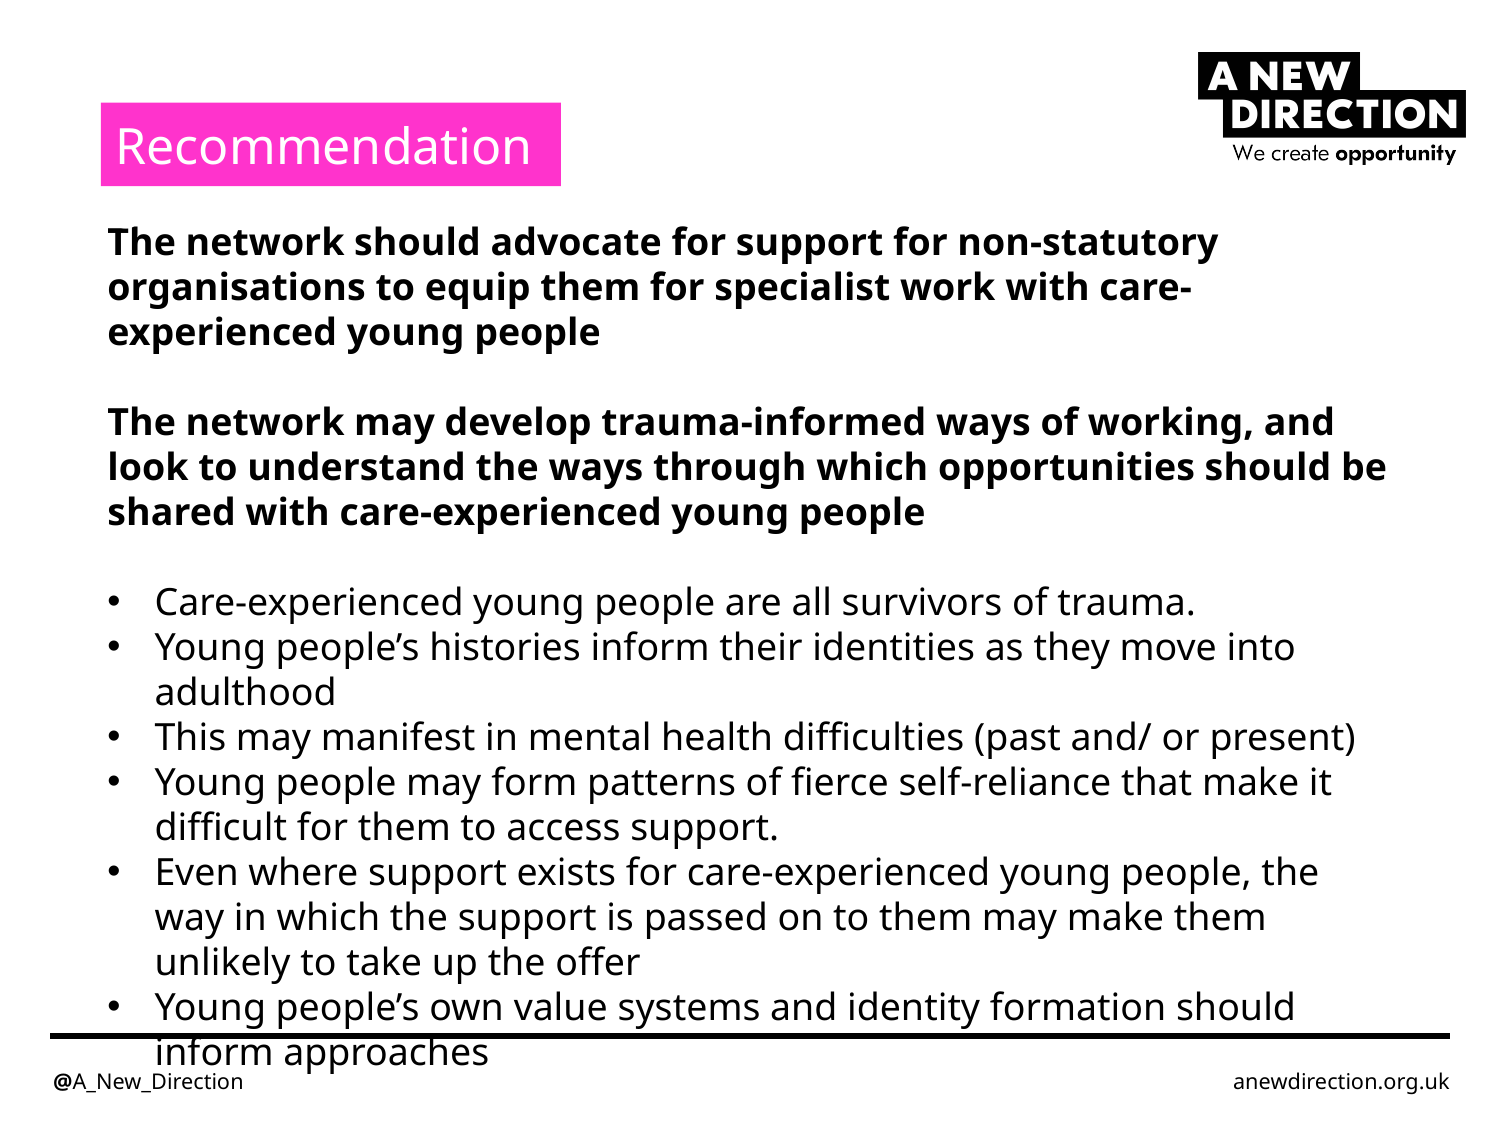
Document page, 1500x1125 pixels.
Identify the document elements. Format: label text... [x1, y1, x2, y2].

picture [1198, 52, 1466, 165]
text_box @A_New_Direction [53, 1063, 92, 1094]
text_box Recommendations [100, 102, 561, 187]
text_box The network should advocate for support for non-statutory organisations to equip them for specialist work with care-experienced young people The network may develop trauma-informed ways of working, and look to understand the ways through which opportunities should be shared with care-experienced young people Care-experienced young people are all survivors of trauma. Young people’s histories inform their identities as they move into adulthood This may manifest in mental health difficulties (past and/ or present) Young people may form patterns of fierce self-reliance that make it difficult for them to access support. Even where support exists for care-experienced young people, the way in which the support is passed on to them may make them unlikely to take up the offer Young people’s own value systems and identity formation should inform approaches [92, 210, 1407, 1125]
text_box [1407, 1033, 1450, 1039]
text_box [50, 1033, 92, 1039]
text_box anewdirection.org.uk [1407, 1063, 1450, 1094]
